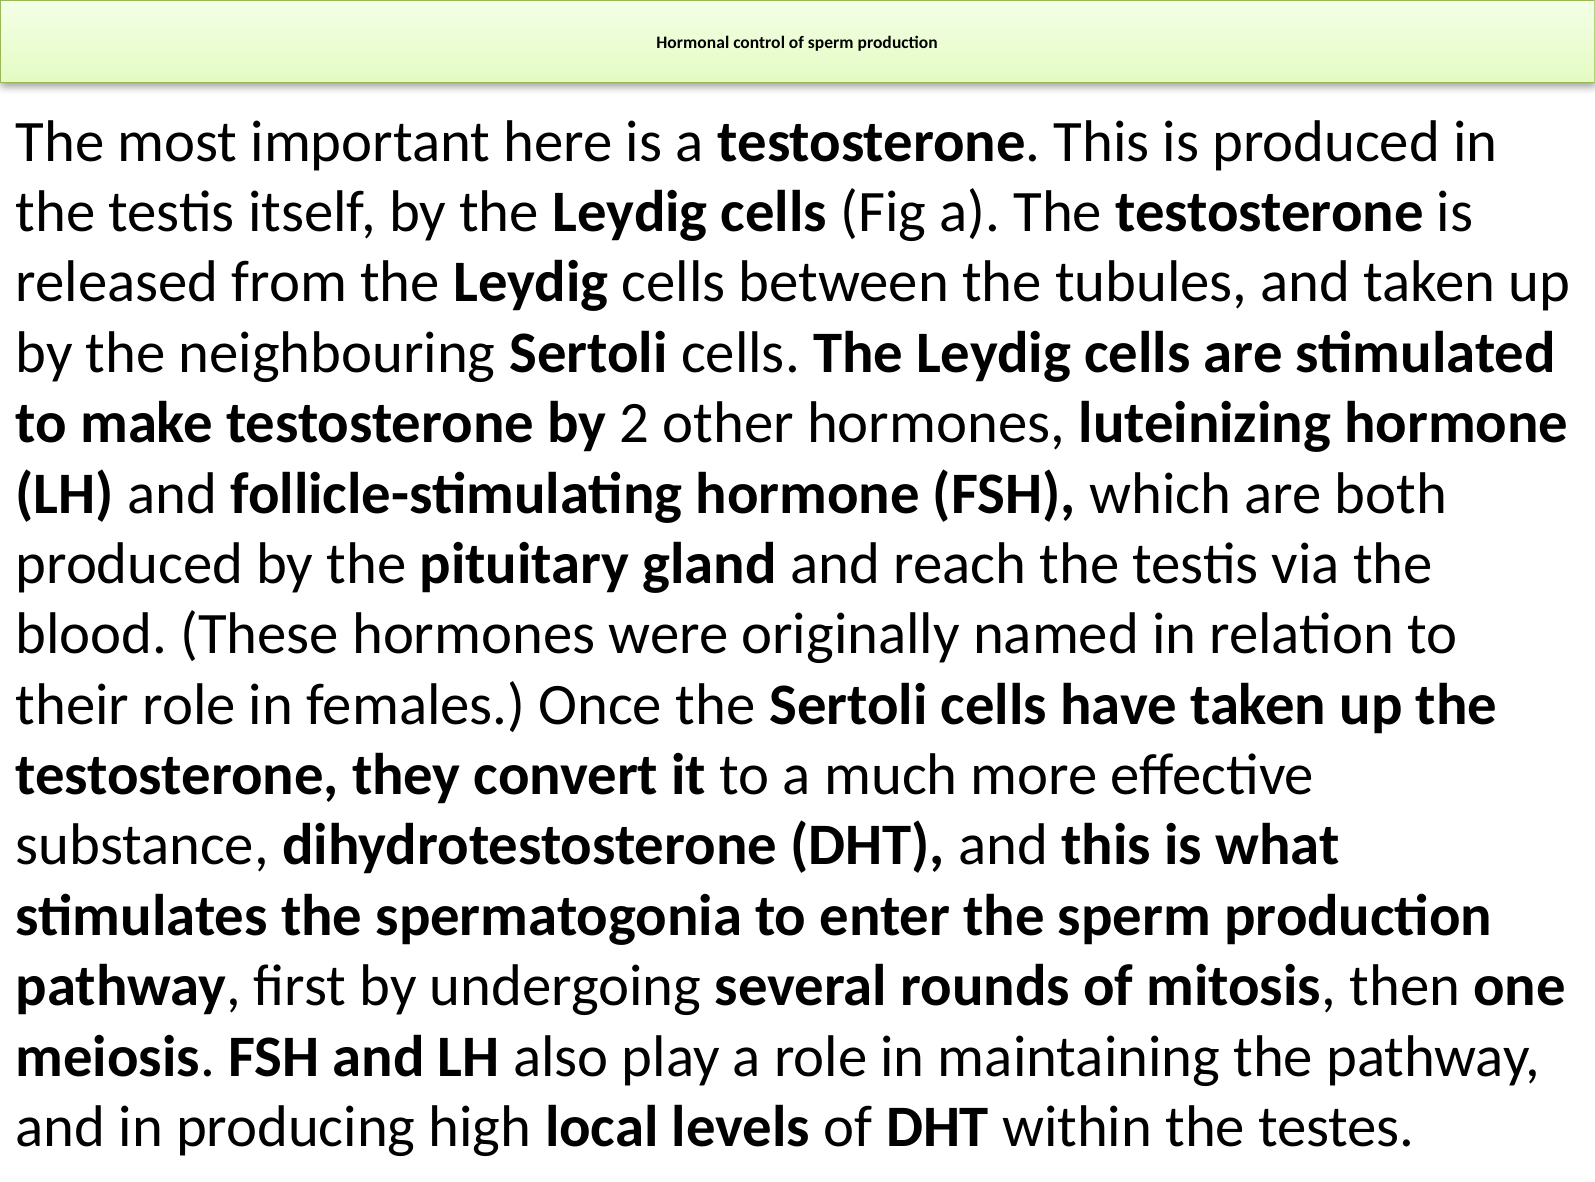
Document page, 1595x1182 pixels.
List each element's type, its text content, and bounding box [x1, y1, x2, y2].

list The most important here is a testosterone. This is produced in the testis itself, by the Leydig cells (Fig a). The testosterone is released from the Leydig cells between the tubules, and taken up by the neighbouring Sertoli cells. The Leydig cells are stimulated to make testosterone by 2 other hormones, luteinizing hormone (LH) and follicle-stimulating hormone (FSH), which are both produced by the pituitary gland and reach the testis via the blood. (These hormones were originally named in relation to their role in females.) Once the Sertoli cells have taken up the testosterone, they convert it to a much more effective substance, dihydrotestosterone (DHT), and this is what stimulates the spermatogonia to enter the sperm production pathway, first by undergoing several rounds of mitosis, then one meiosis. FSH and LH also play a role in maintaining the pathway, and in producing high local levels of DHT within the testes. [0, 94, 1595, 1182]
title Hormonal control of sperm production [0, 0, 1595, 83]
